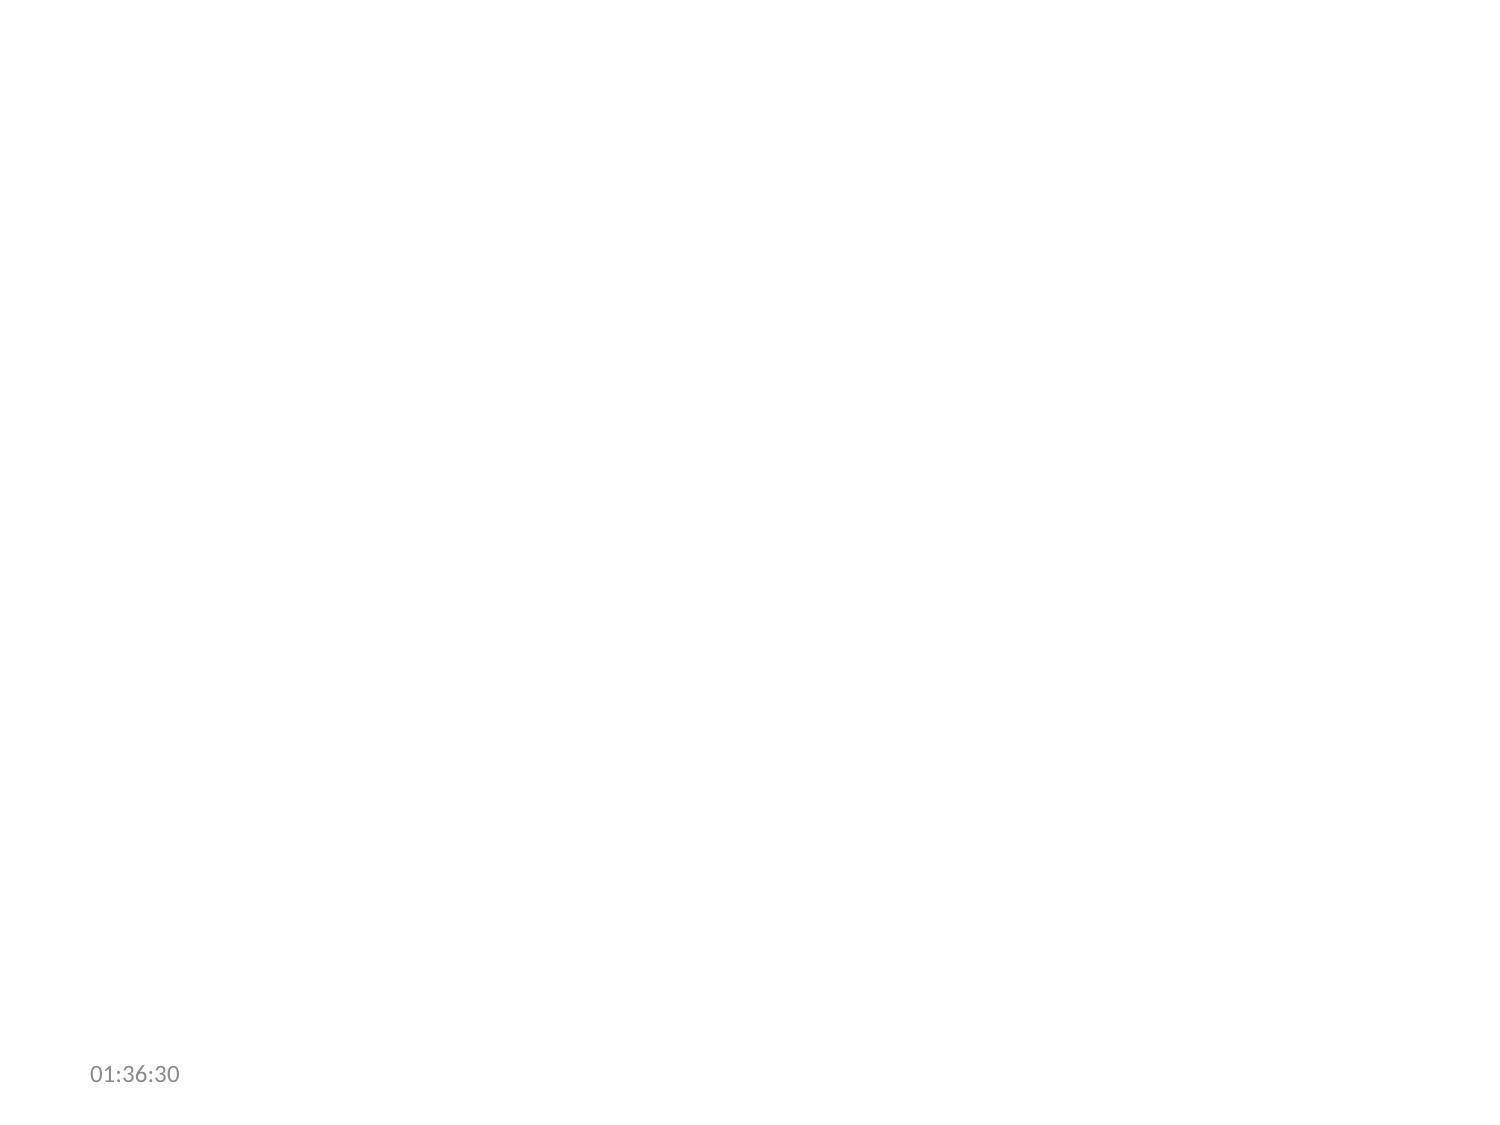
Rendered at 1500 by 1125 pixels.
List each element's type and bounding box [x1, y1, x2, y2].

slide_number [75, 1042, 425, 1103]
